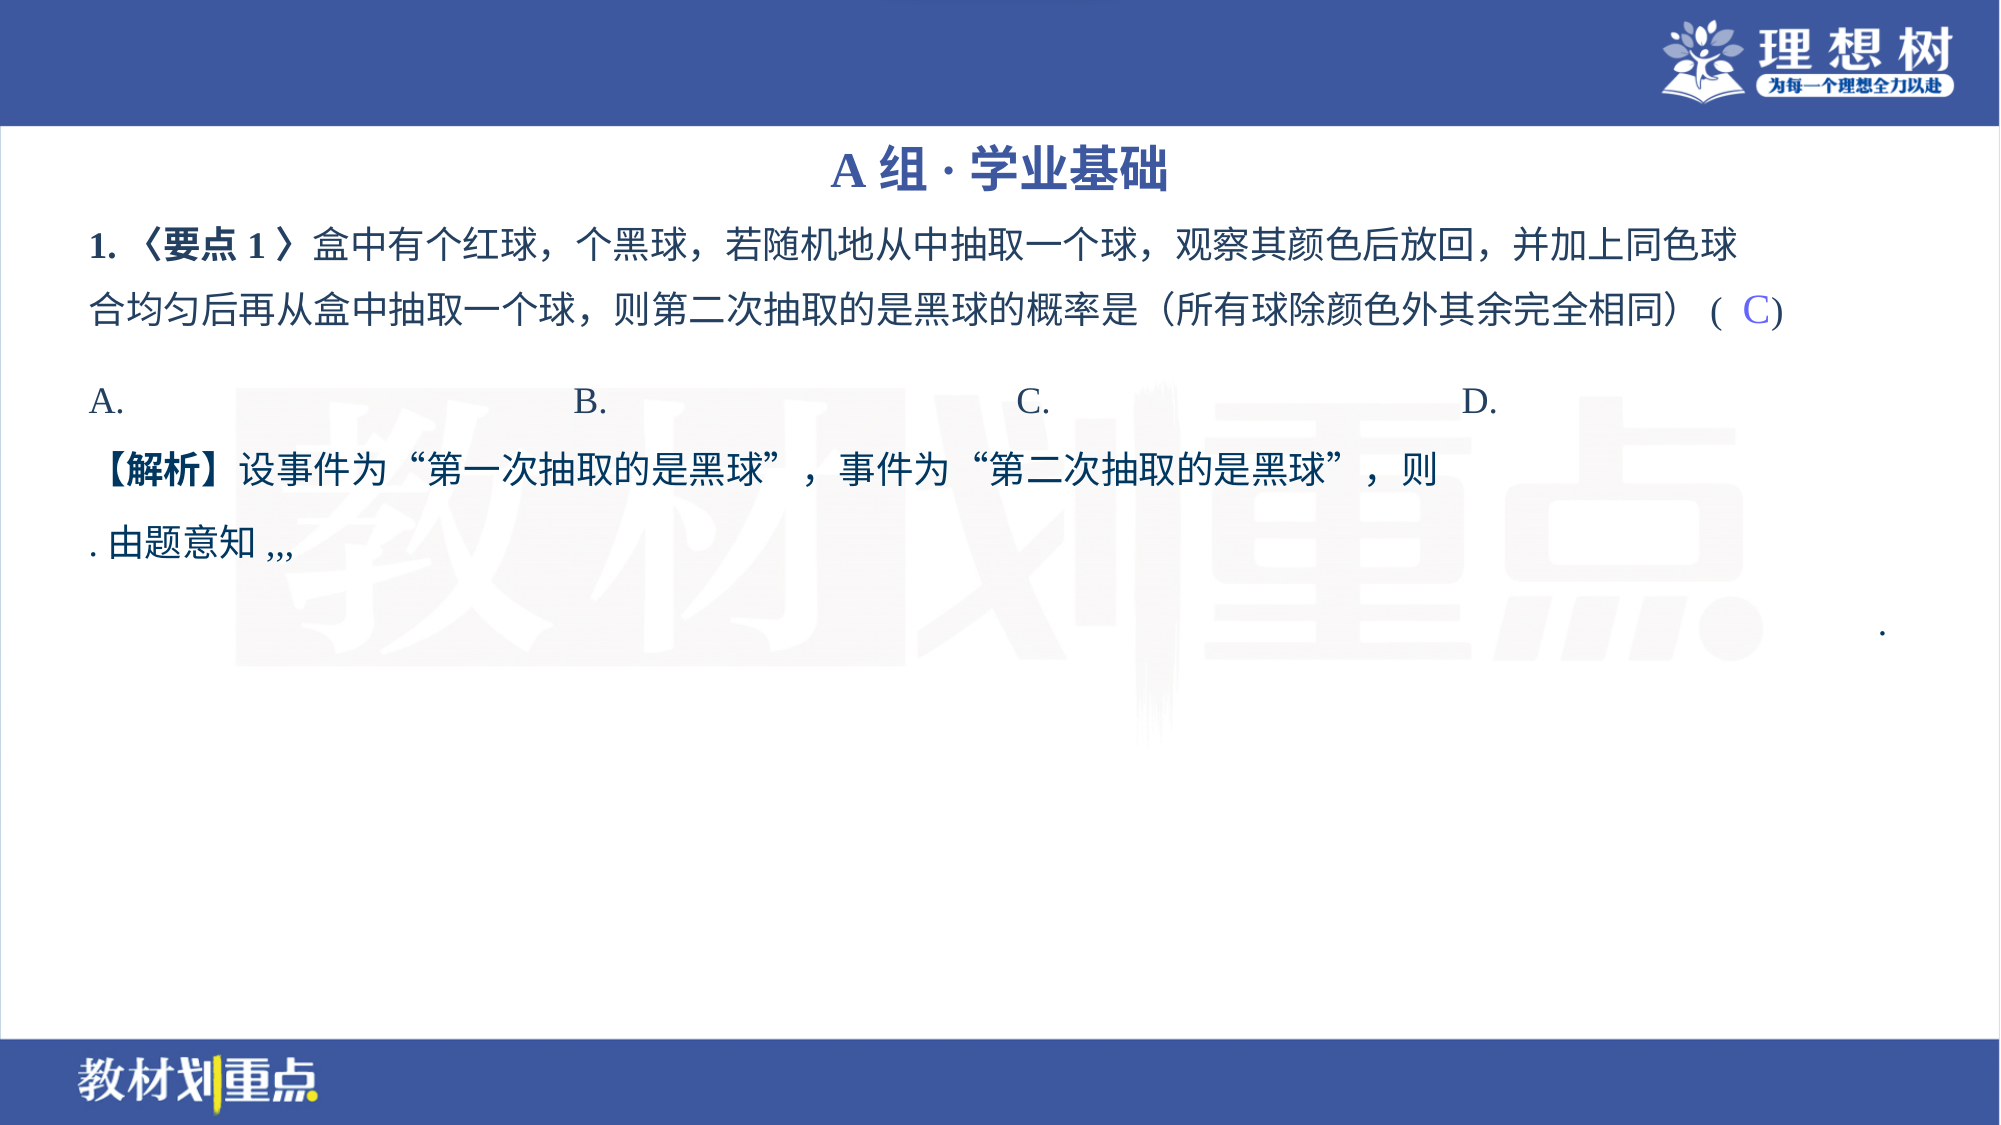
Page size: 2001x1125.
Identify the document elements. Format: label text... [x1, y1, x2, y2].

picture [0, 0, 2000, 1125]
text_box C [1727, 279, 1786, 330]
text_box A组·学业基础 [88, 135, 1911, 196]
